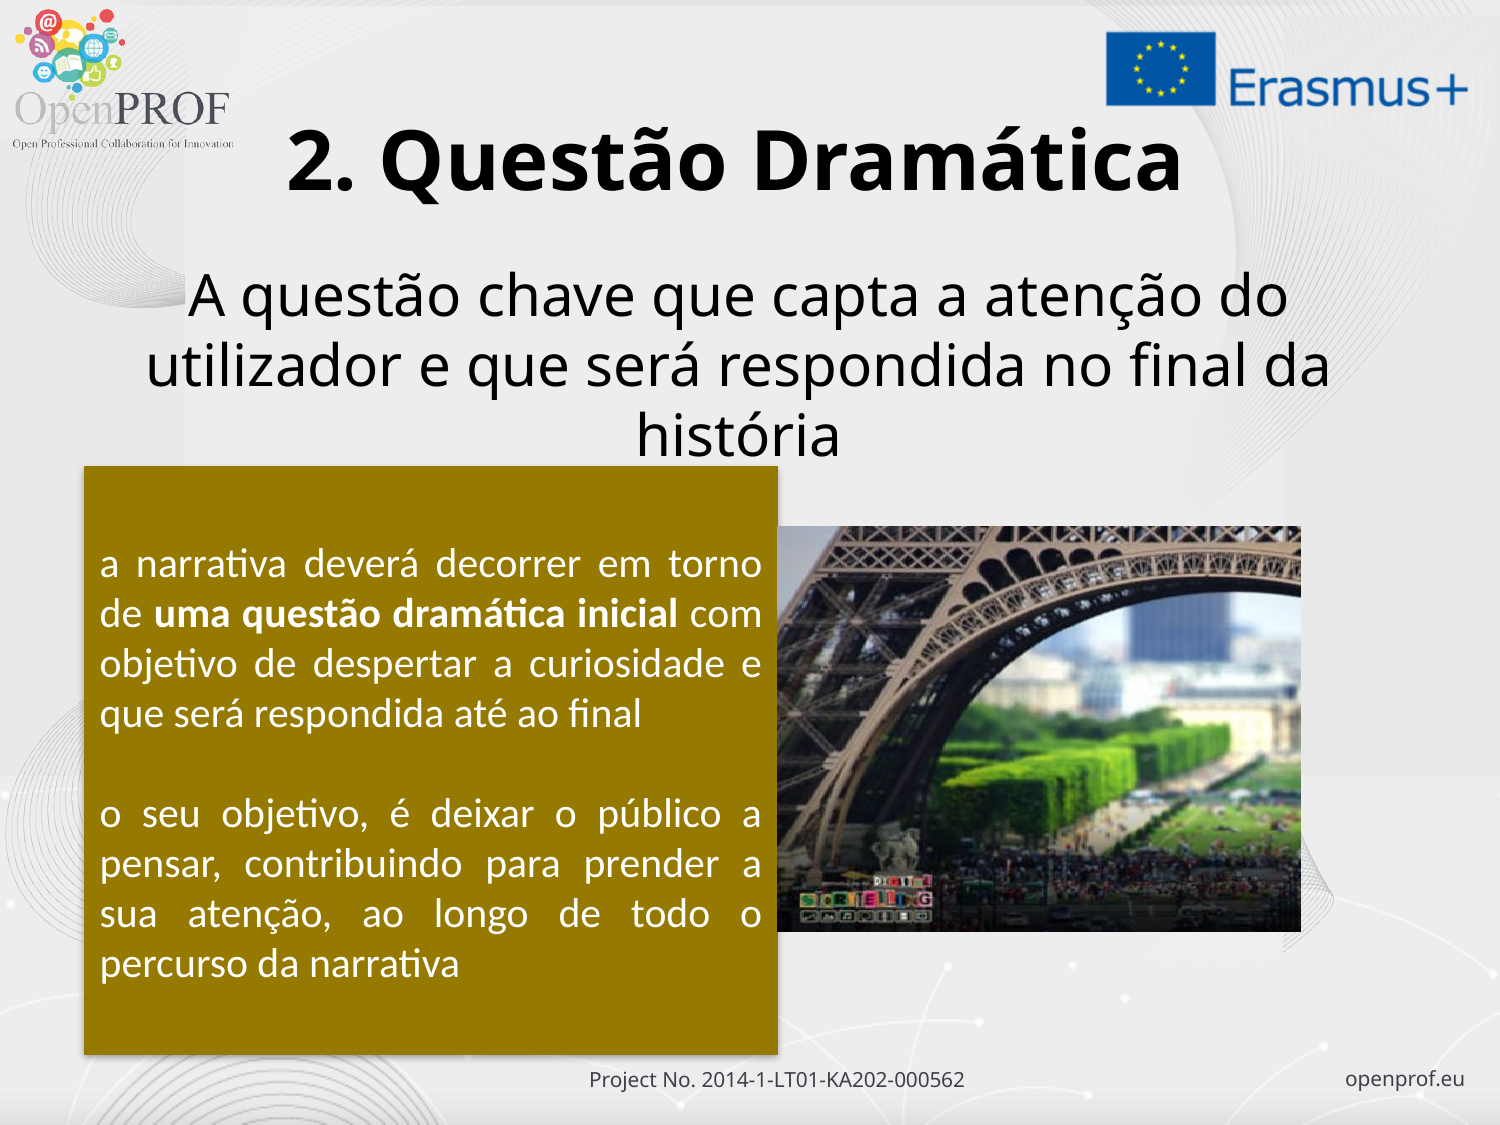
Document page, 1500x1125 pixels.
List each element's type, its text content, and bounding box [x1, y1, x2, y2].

list A questão chave que capta a atenção do utilizador e que será respondida no final da história [59, 251, 1419, 977]
picture [0, 0, 1500, 1125]
text_box a narrativa deverá decorrer em torno de uma questão dramática inicial com objetivo de despertar a curiosidade e que será respondida até ao final o seu objetivo, é deixar o público a pensar, contribuindo para prender a sua atenção, ao longo de todo o percurso da narrativa [84, 466, 778, 1055]
title 2. Questão Dramática [188, 63, 1283, 251]
